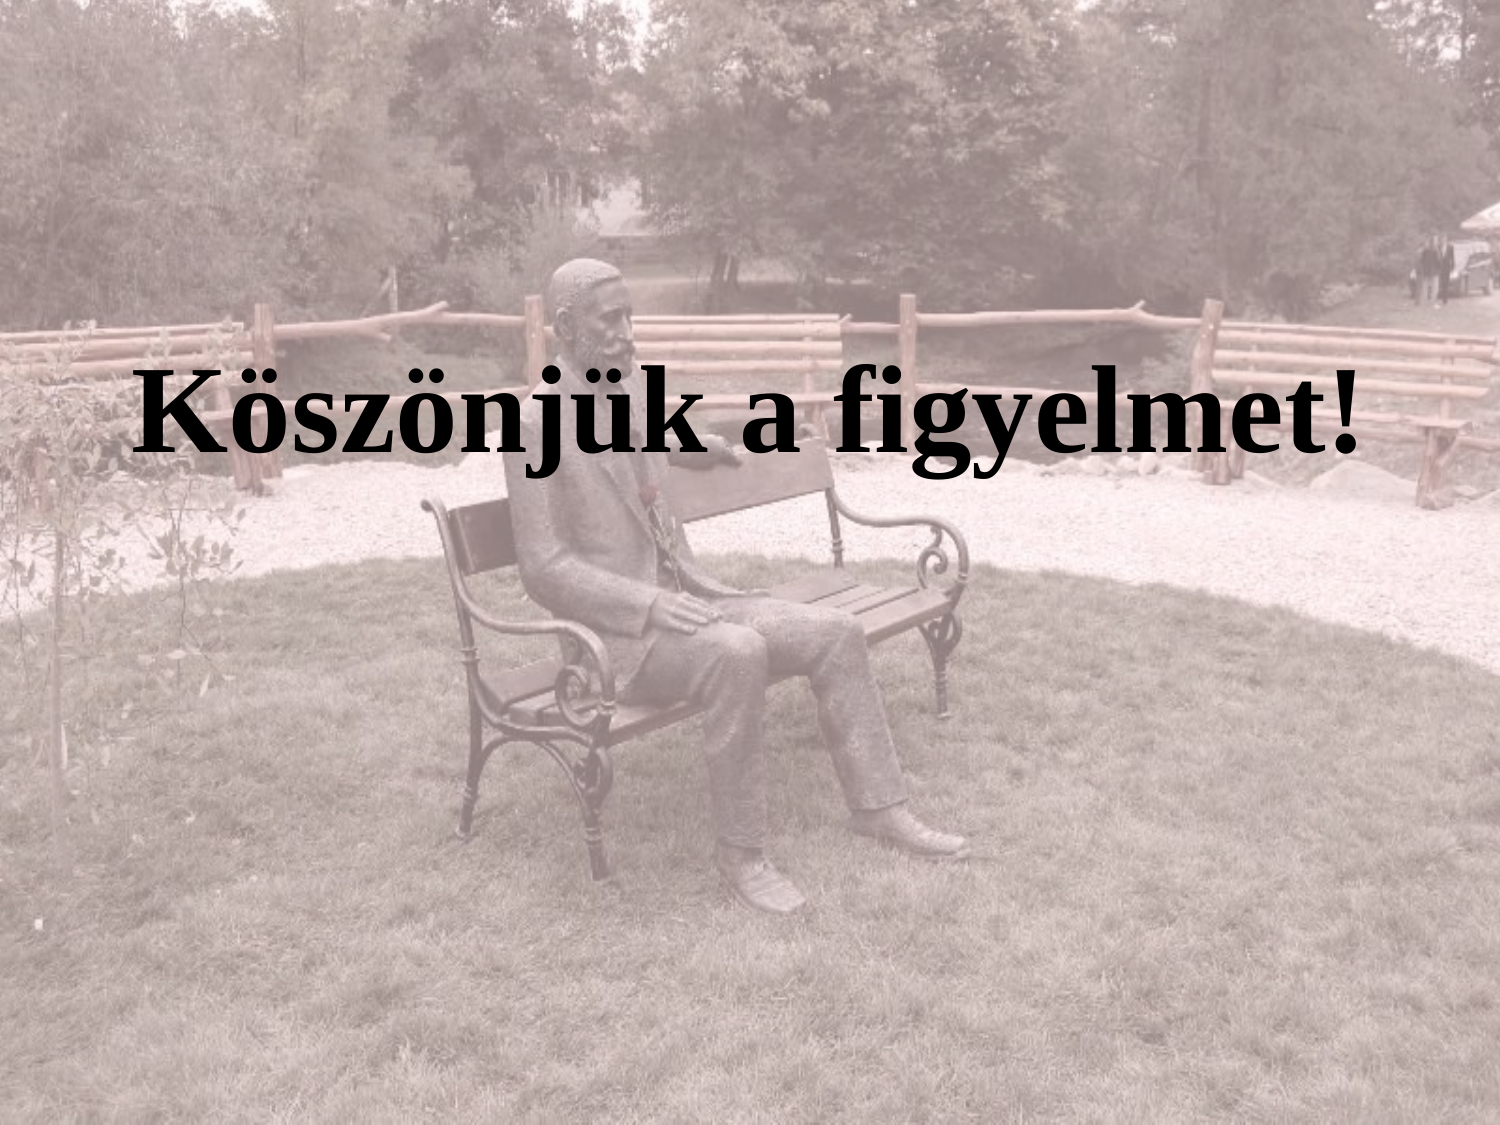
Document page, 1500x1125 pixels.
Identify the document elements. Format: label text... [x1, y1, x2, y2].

title Köszönjük a figyelmet! [103, 303, 1397, 522]
